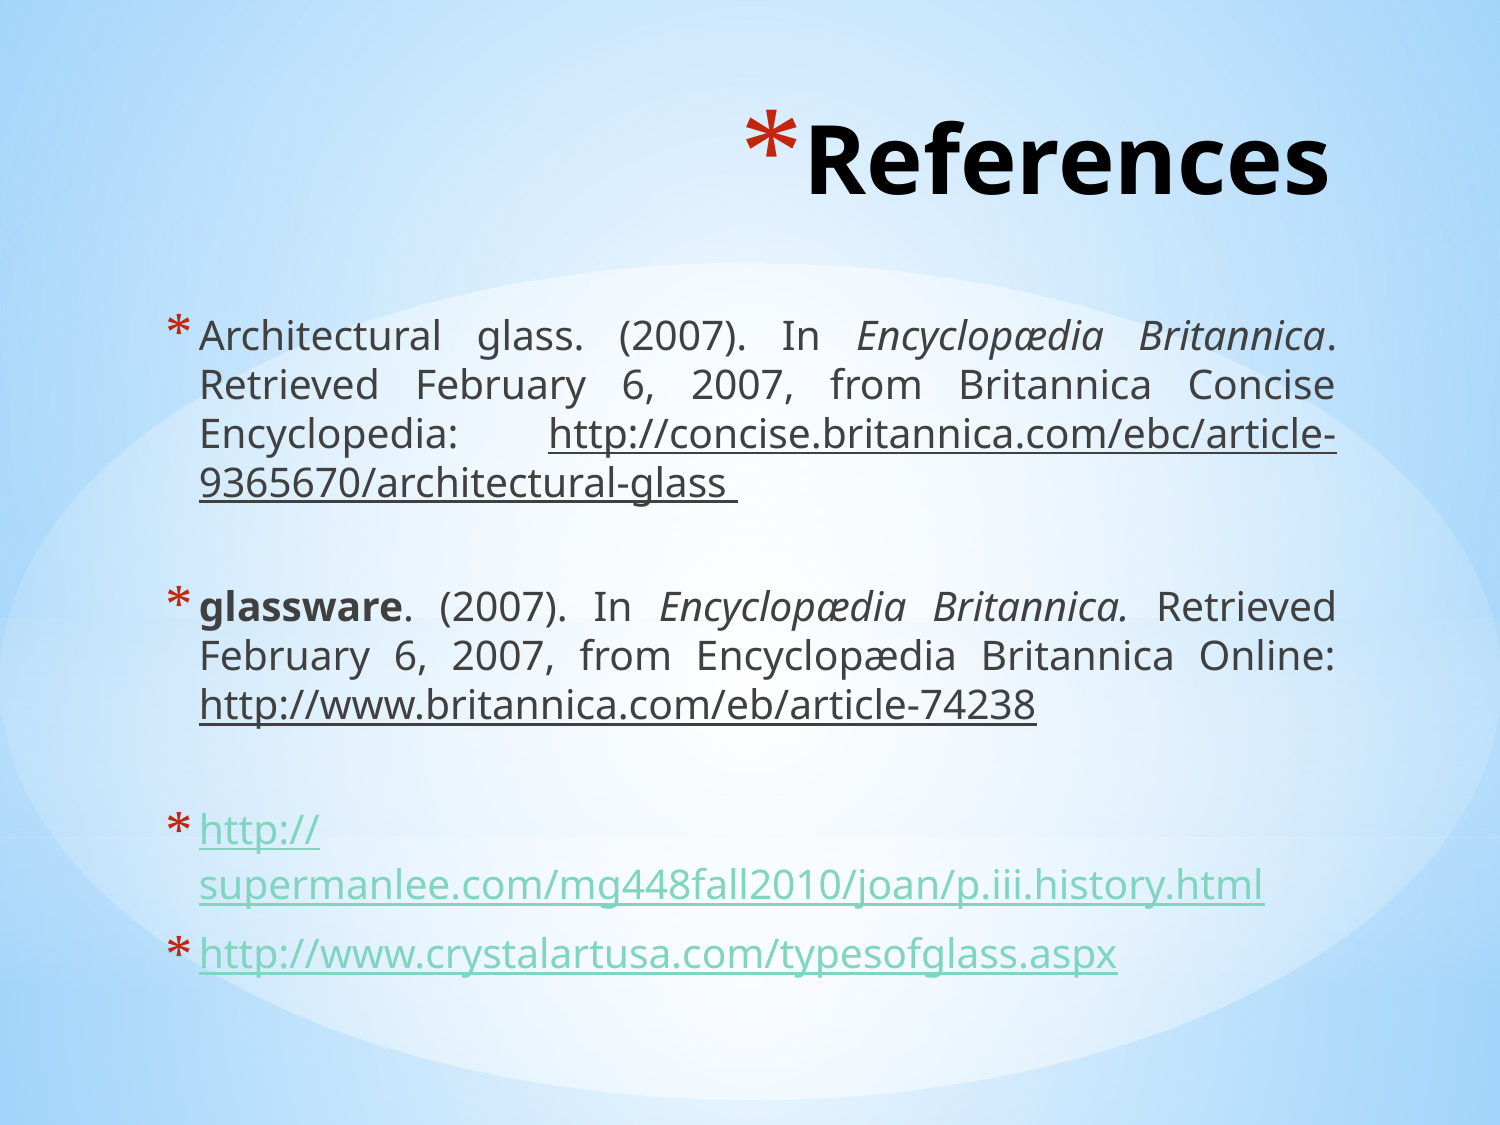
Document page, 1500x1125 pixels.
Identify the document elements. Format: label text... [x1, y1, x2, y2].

title References [277, 91, 1346, 279]
list Architectural glass. (2007). In Encyclopædia Britannica. Retrieved February 6, 2007, from Britannica Concise Encyclopedia: http://concise.britannica.com/ebc/article-9365670/architectural-glass glassware. (2007). In Encyclopædia Britannica. Retrieved February 6, 2007, from Encyclopædia Britannica Online: http://www.britannica.com/eb/article-74238 http://supermanlee.com/mg448fall2010/joan/p.iii.history.html http://www.crystalartusa.com/typesofglass.aspx [147, 302, 1353, 1003]
